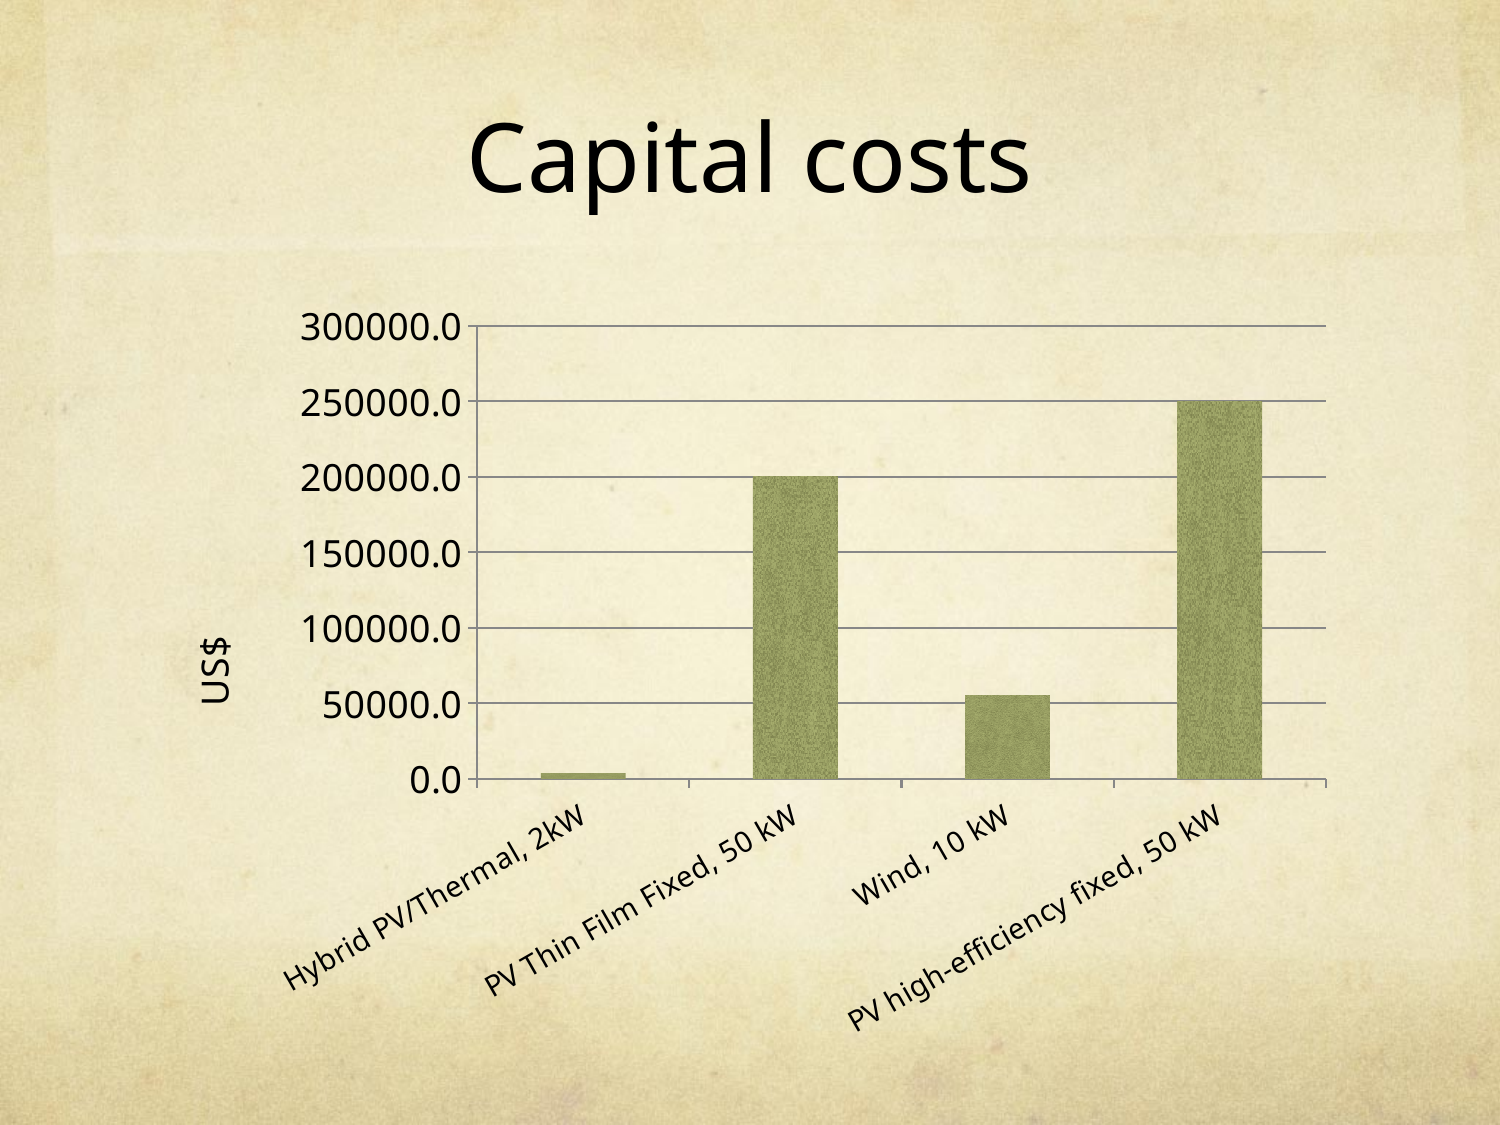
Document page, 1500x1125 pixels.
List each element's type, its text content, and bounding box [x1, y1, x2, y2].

picture [0, 0, 1500, 1125]
chart [149, 284, 1351, 1059]
title Capital costs [150, 82, 1350, 225]
